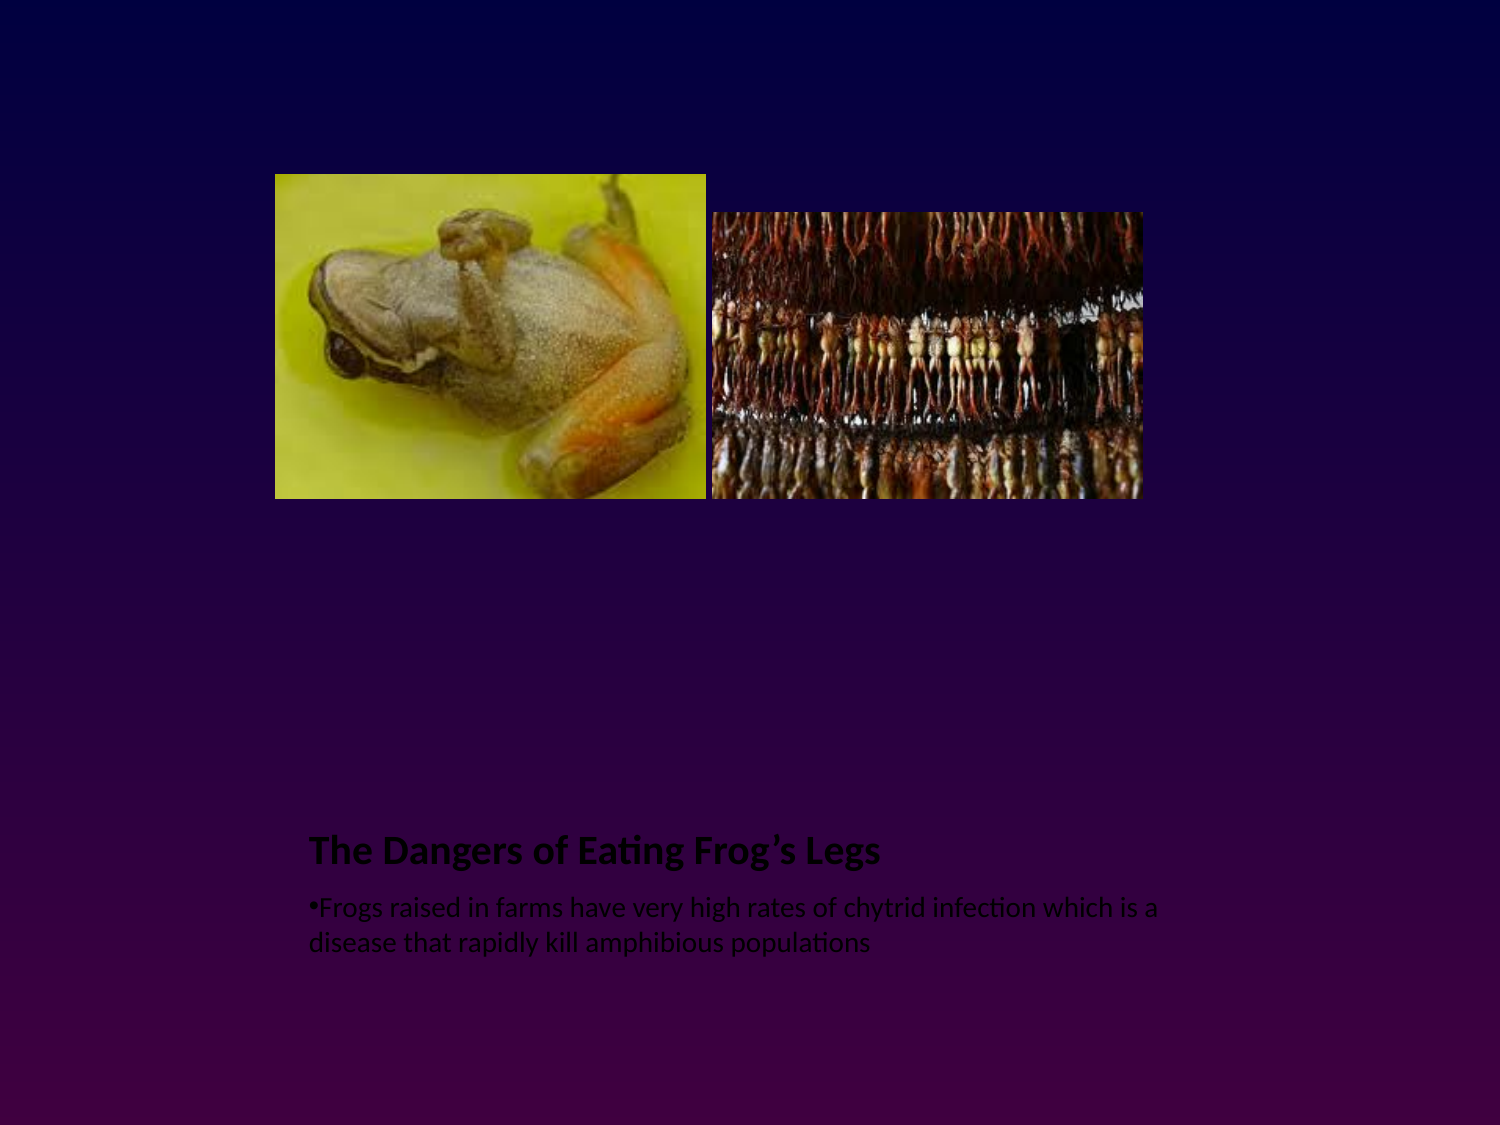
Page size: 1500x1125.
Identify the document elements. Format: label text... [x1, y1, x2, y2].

title The Dangers of Eating Frog’s Legs [294, 787, 1194, 880]
list Frogs raised in farms have very high rates of chytrid infection which is a disease that rapidly kill amphibious populations [294, 880, 1194, 1013]
picture [712, 212, 1143, 499]
picture [274, 174, 707, 499]
